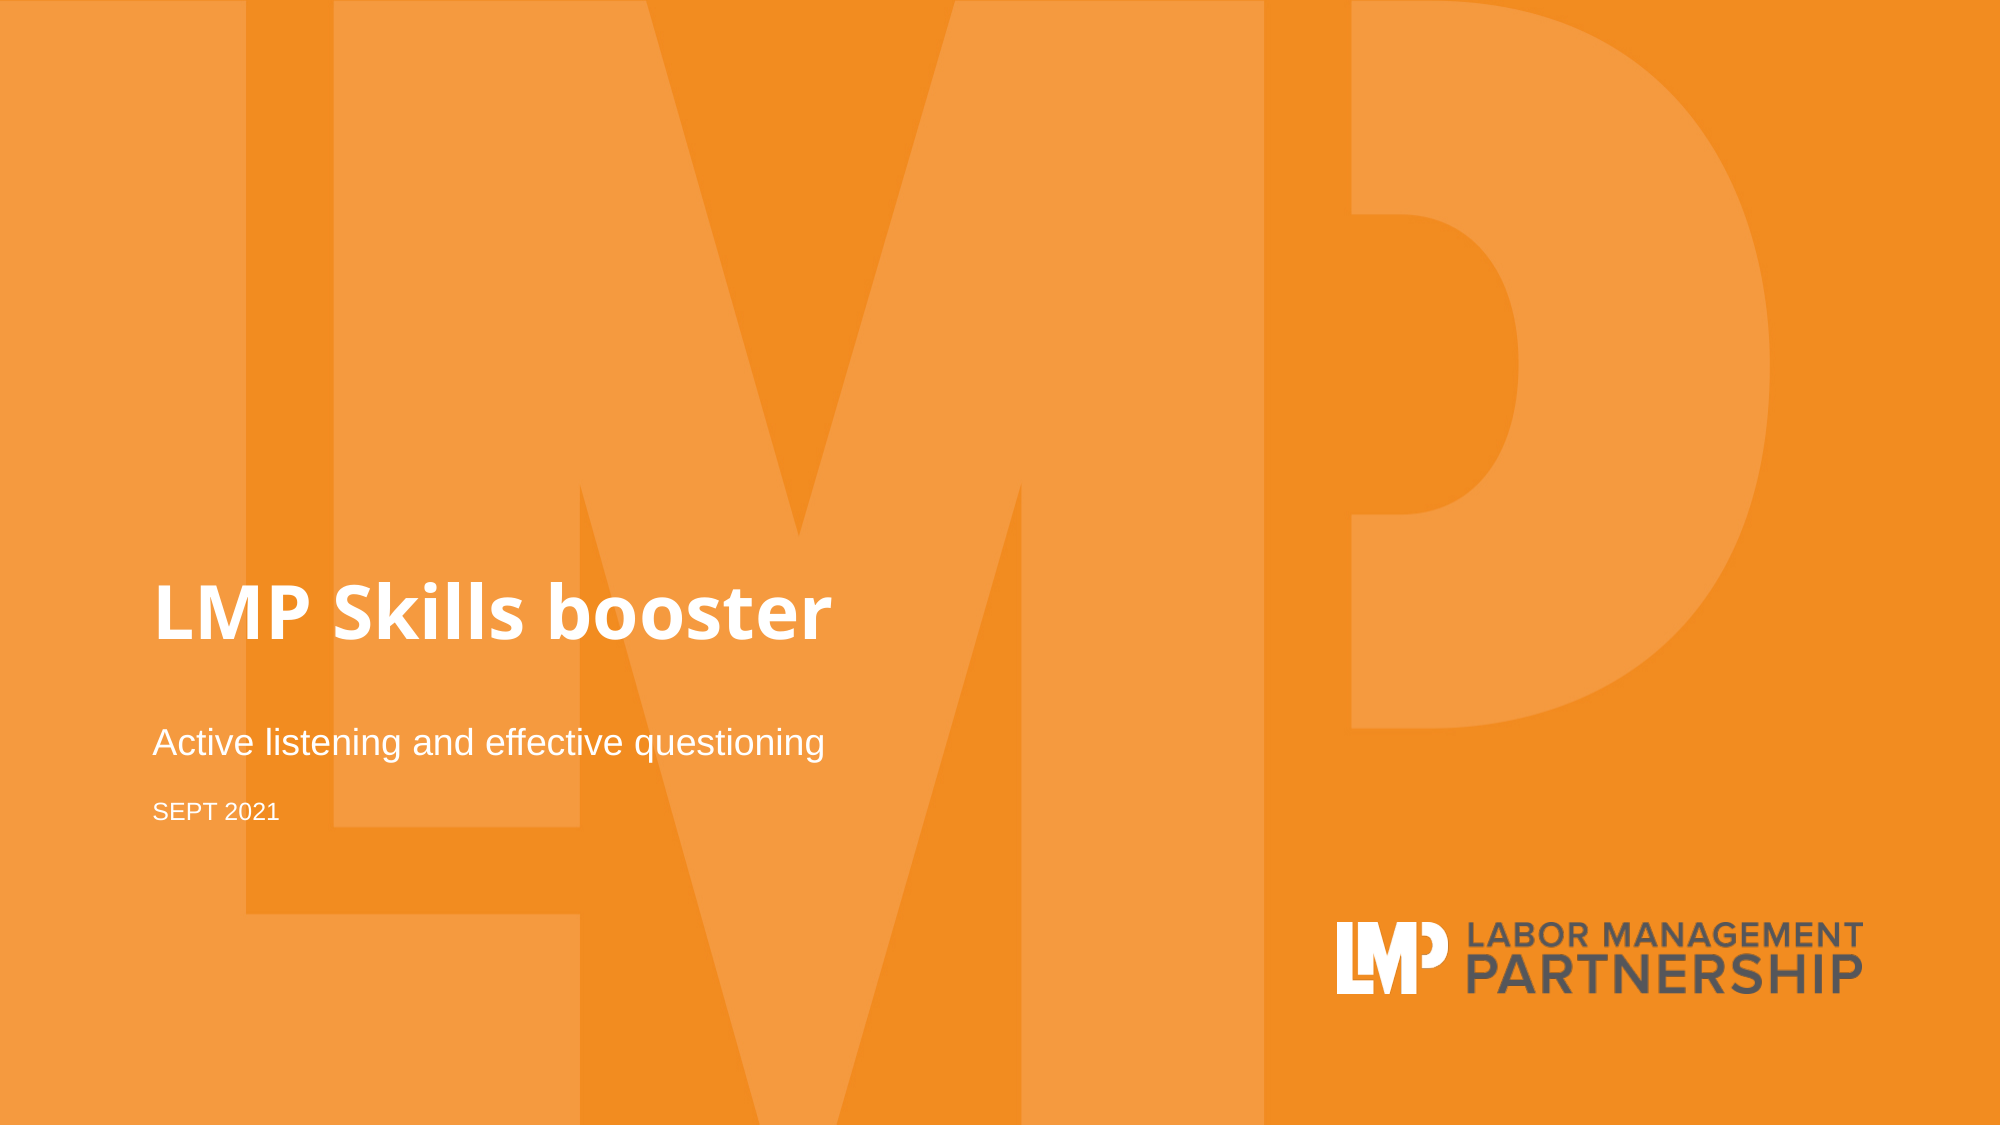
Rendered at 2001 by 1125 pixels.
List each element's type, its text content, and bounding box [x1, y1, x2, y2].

picture [0, 0, 2000, 1125]
title LMP Skills booster [137, 567, 1638, 691]
text_box Sept 2021 [137, 792, 1638, 868]
subtitle Active listening and effective questioning [137, 715, 1638, 792]
